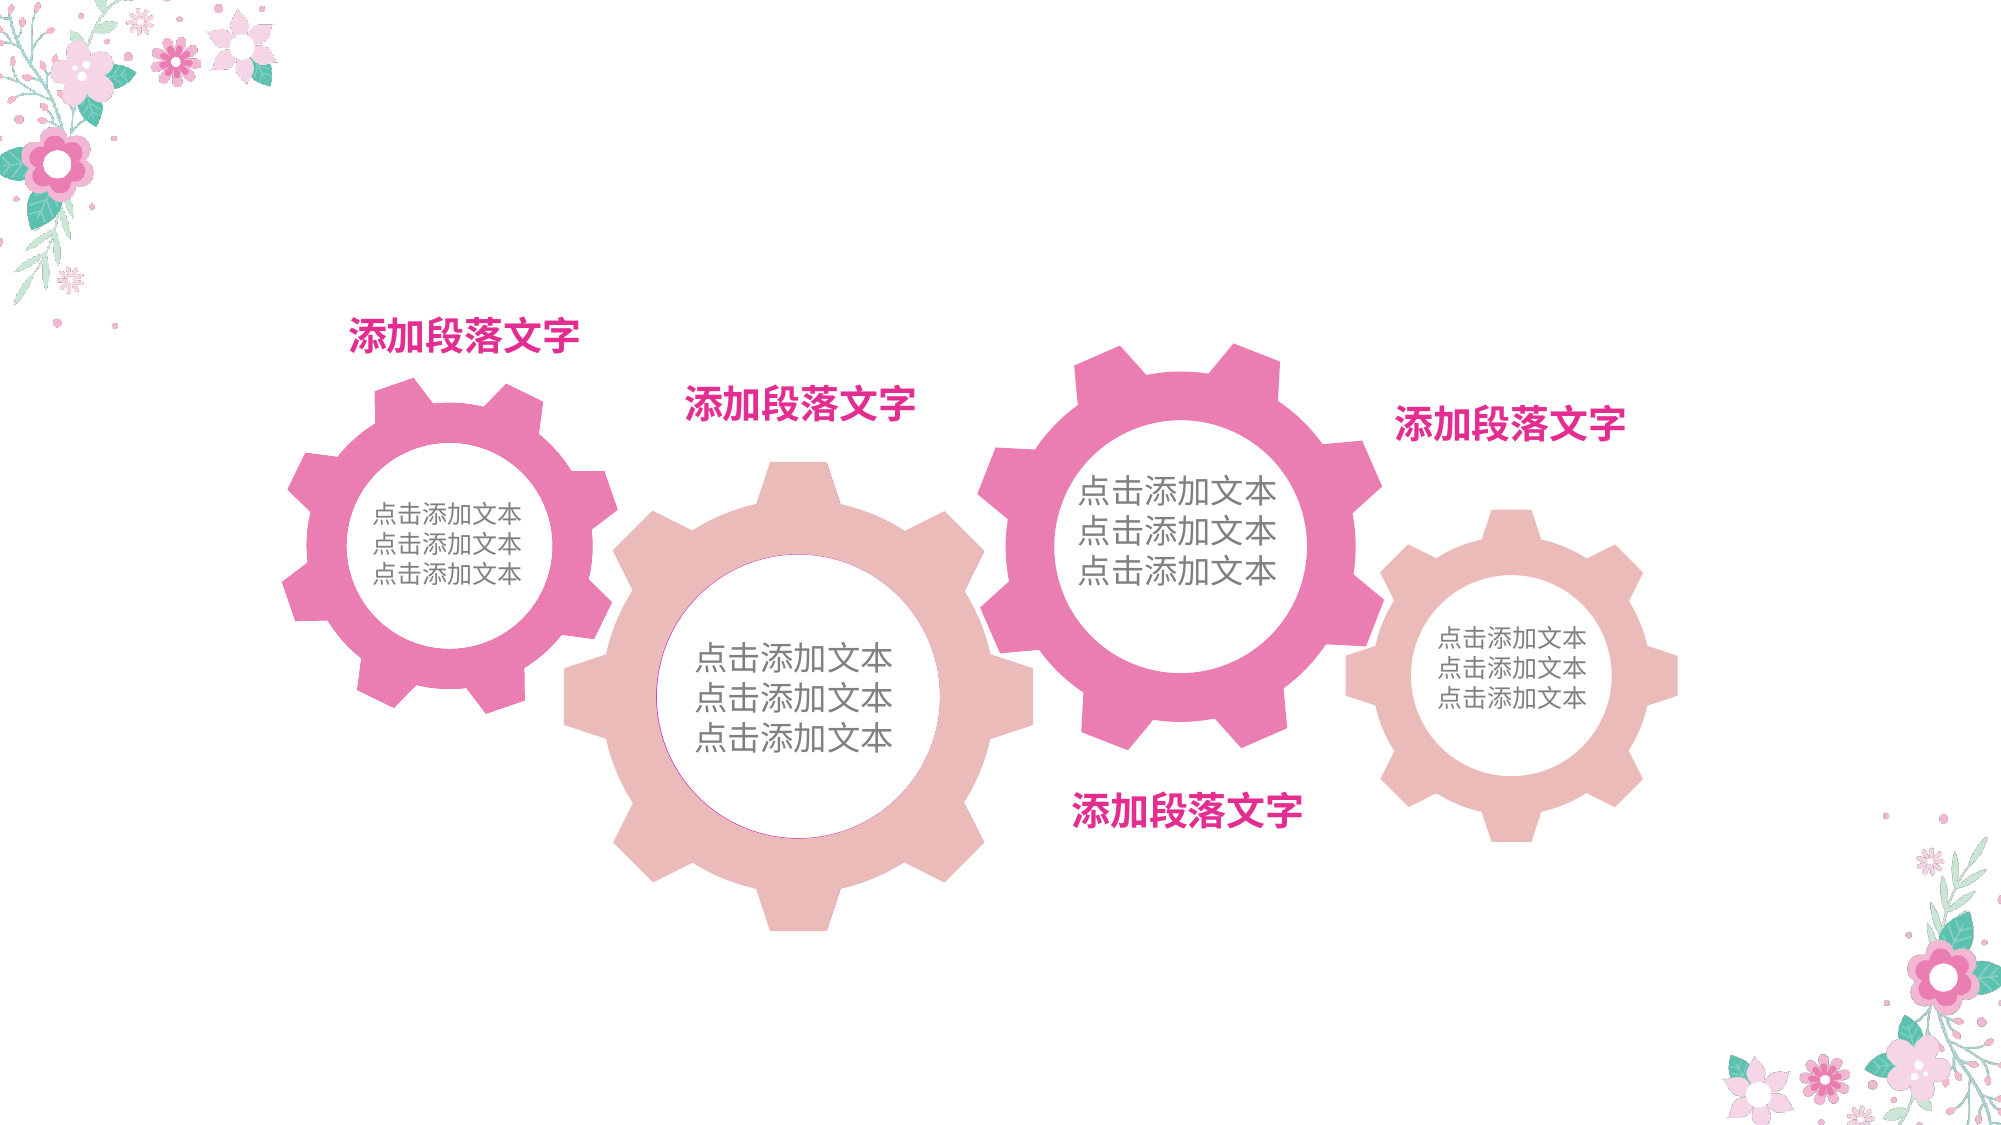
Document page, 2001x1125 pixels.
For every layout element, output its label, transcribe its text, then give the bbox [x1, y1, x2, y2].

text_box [279, 375, 620, 717]
text_box 添加段落文字 [311, 292, 617, 375]
text_box 添加段落文字 [1390, 380, 1664, 466]
text_box 添加段落文字 [1035, 766, 1341, 853]
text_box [564, 462, 1034, 932]
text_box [972, 338, 1390, 756]
text_box 添加段落文字 [647, 360, 954, 446]
picture [1715, 785, 2001, 1125]
picture [0, 0, 285, 357]
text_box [1345, 509, 1678, 842]
